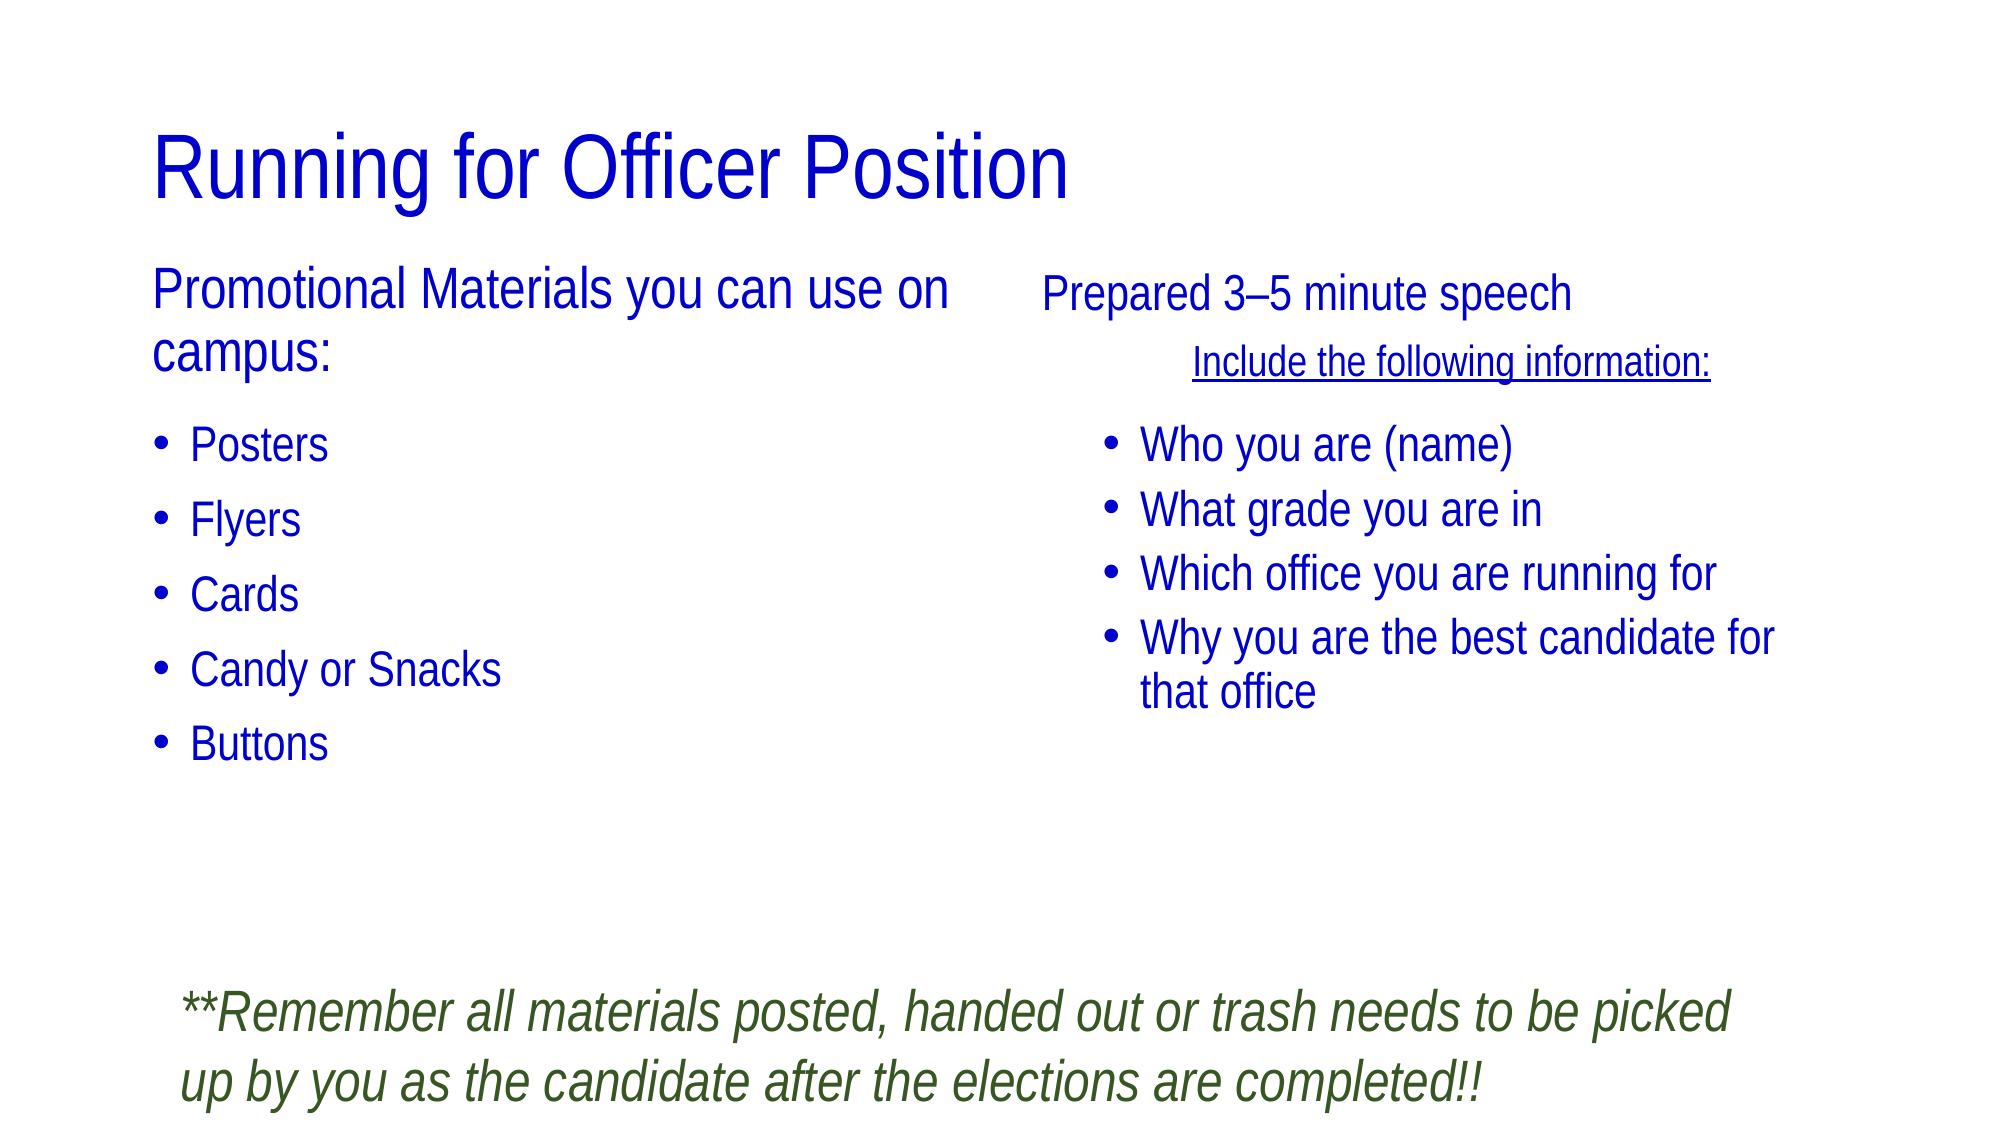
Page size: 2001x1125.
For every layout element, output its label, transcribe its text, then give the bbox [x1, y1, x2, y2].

list Prepared 3–5 minute speech Include the following information: [1026, 258, 1878, 394]
list Who you are (name) What grade you are in Which office you are running for Why you are the best candidate for that office [1012, 410, 1863, 1016]
list Promotional Materials you can use on campus: [137, 256, 984, 392]
list Posters Flyers Cards Candy or Snacks Buttons [137, 410, 984, 1016]
title Running for Officer Position [137, 59, 1863, 278]
text_box **Remember all materials posted, handed out or trash needs to be picked up by you as the candidate after the elections are completed!! [165, 965, 1802, 1121]
